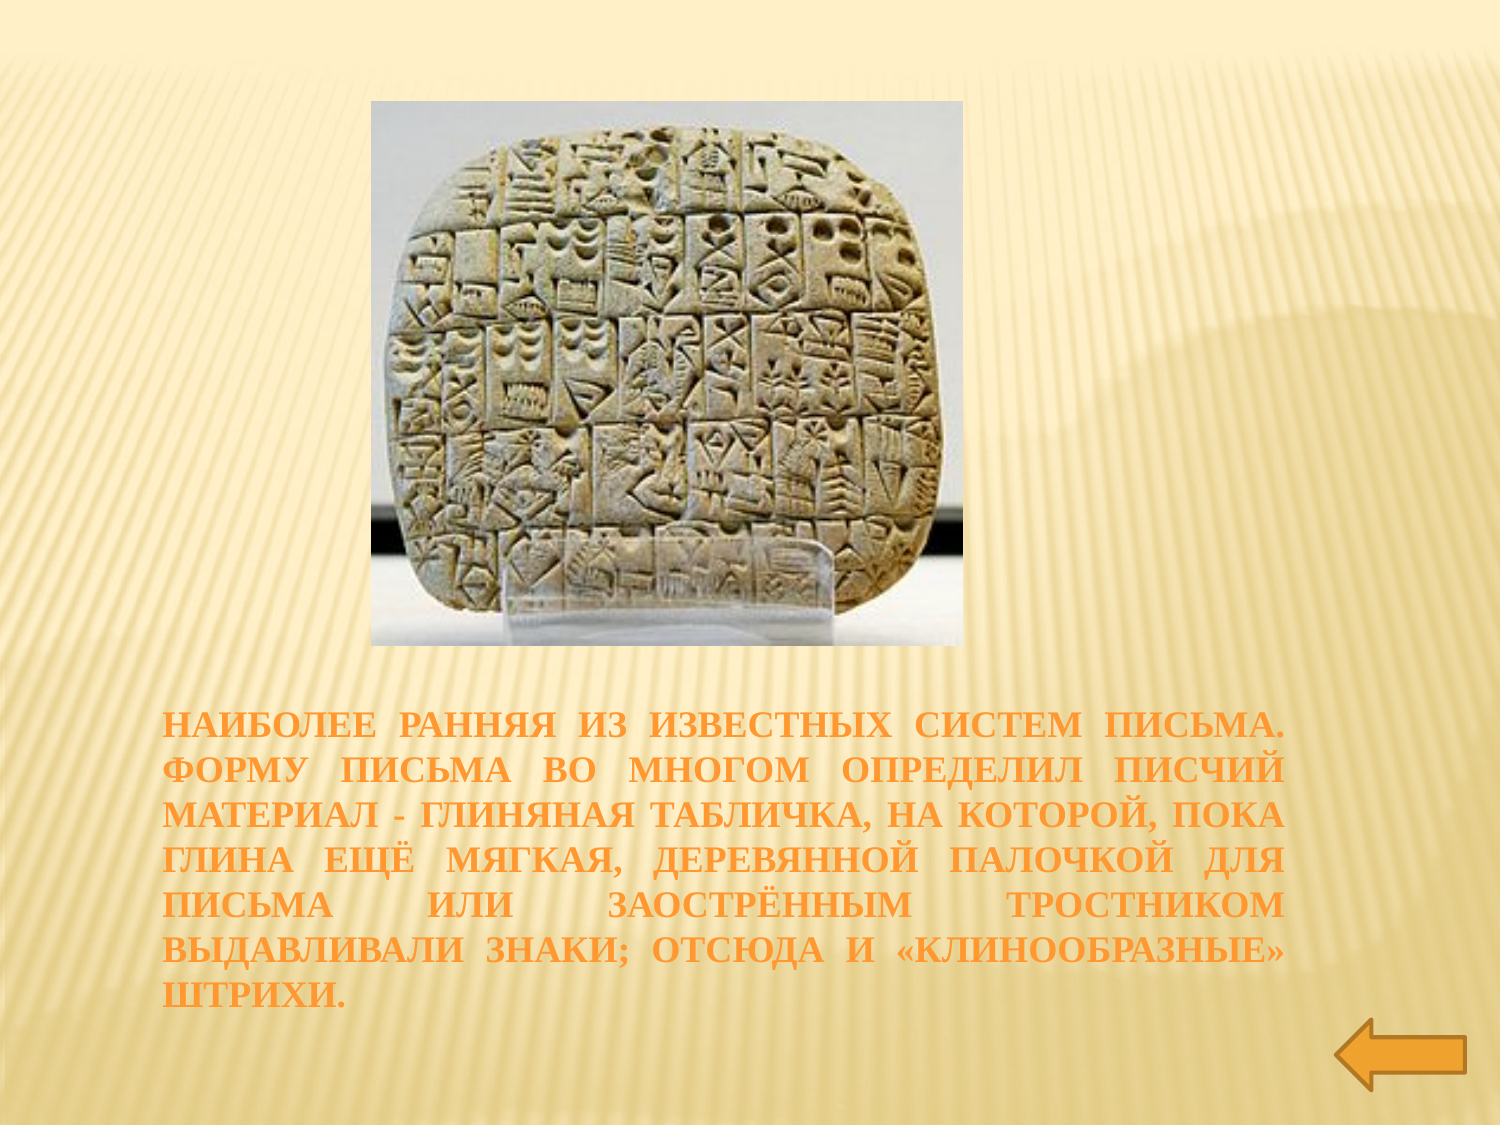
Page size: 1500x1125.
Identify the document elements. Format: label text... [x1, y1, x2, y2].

picture [371, 101, 963, 646]
text_box [1333, 1017, 1467, 1093]
text_box Наиболее ранняя из известных систем письма. Форму письма во многом определил писчий материал - глиняная табличка, на которой, пока глина ещё мягкая, деревянной палочкой для письма или заострённым тростником выдавливали знаки; отсюда и «клинообразные» штрихи. [147, 692, 1301, 1023]
